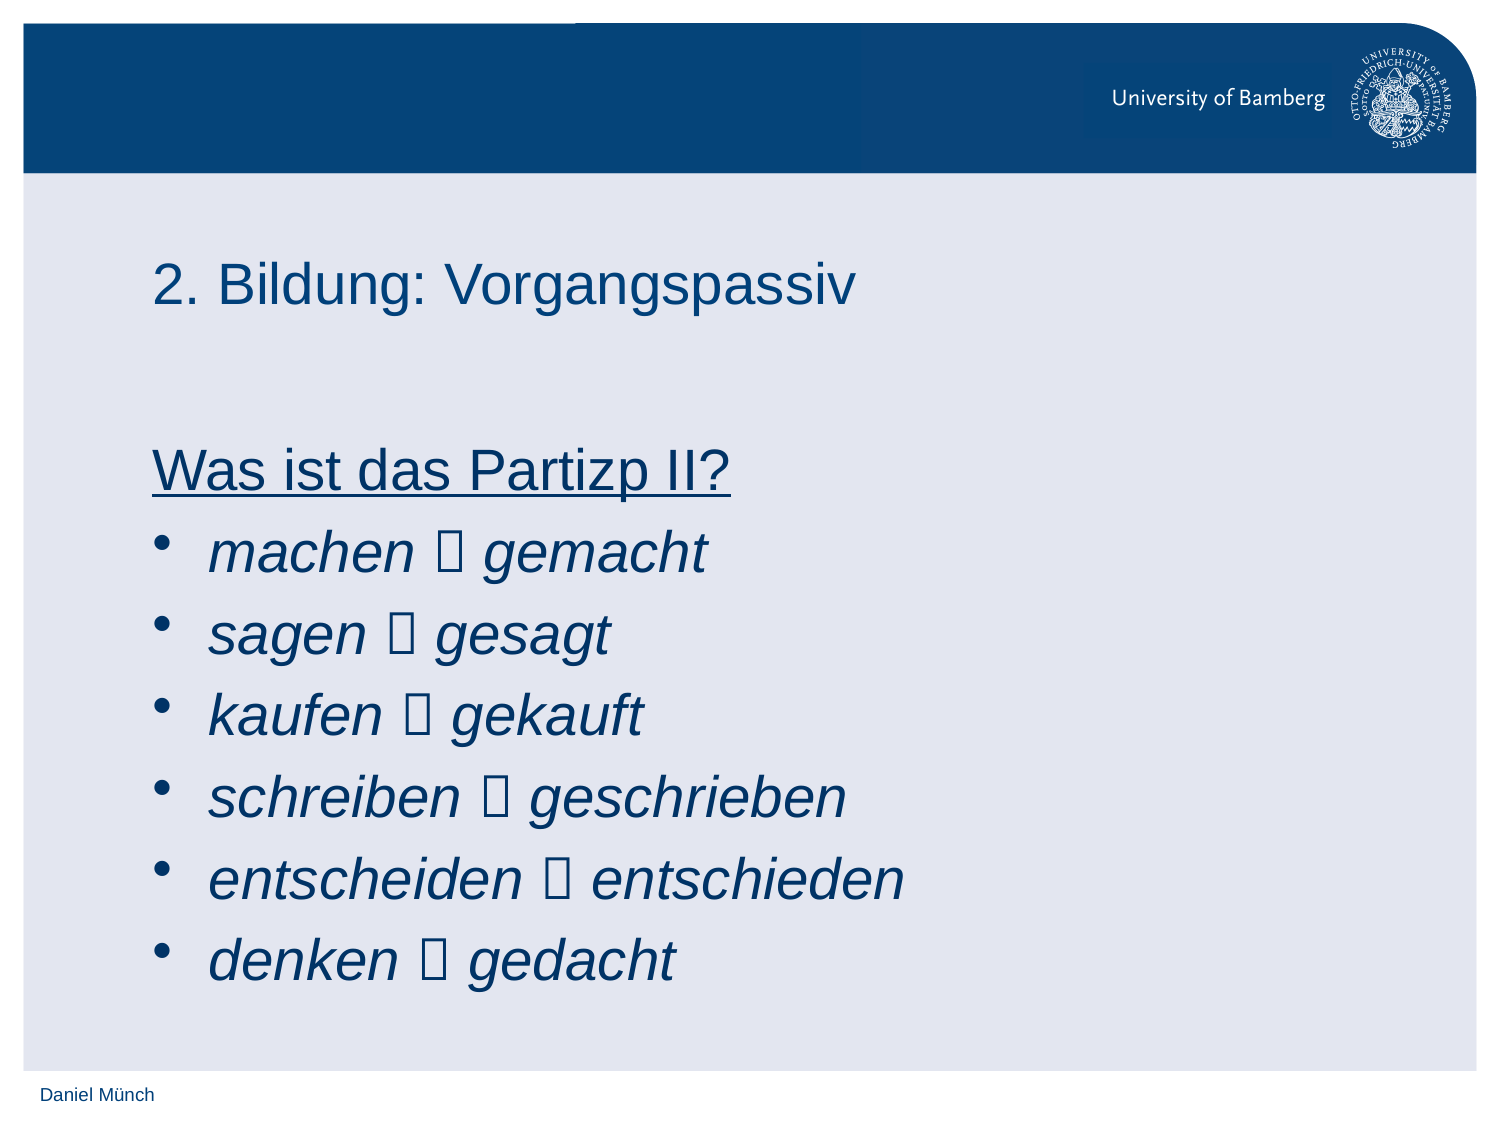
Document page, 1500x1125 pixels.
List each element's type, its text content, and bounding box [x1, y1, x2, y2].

picture [0, 0, 1500, 1125]
title 2. Bildung: Vorgangspassiv [137, 187, 1363, 375]
list Was ist das Partizp II? machen  gemacht sagen  gesagt kaufen  gekauft schreiben  geschrieben entscheiden  entschieden denken  gedacht [137, 425, 1436, 1008]
